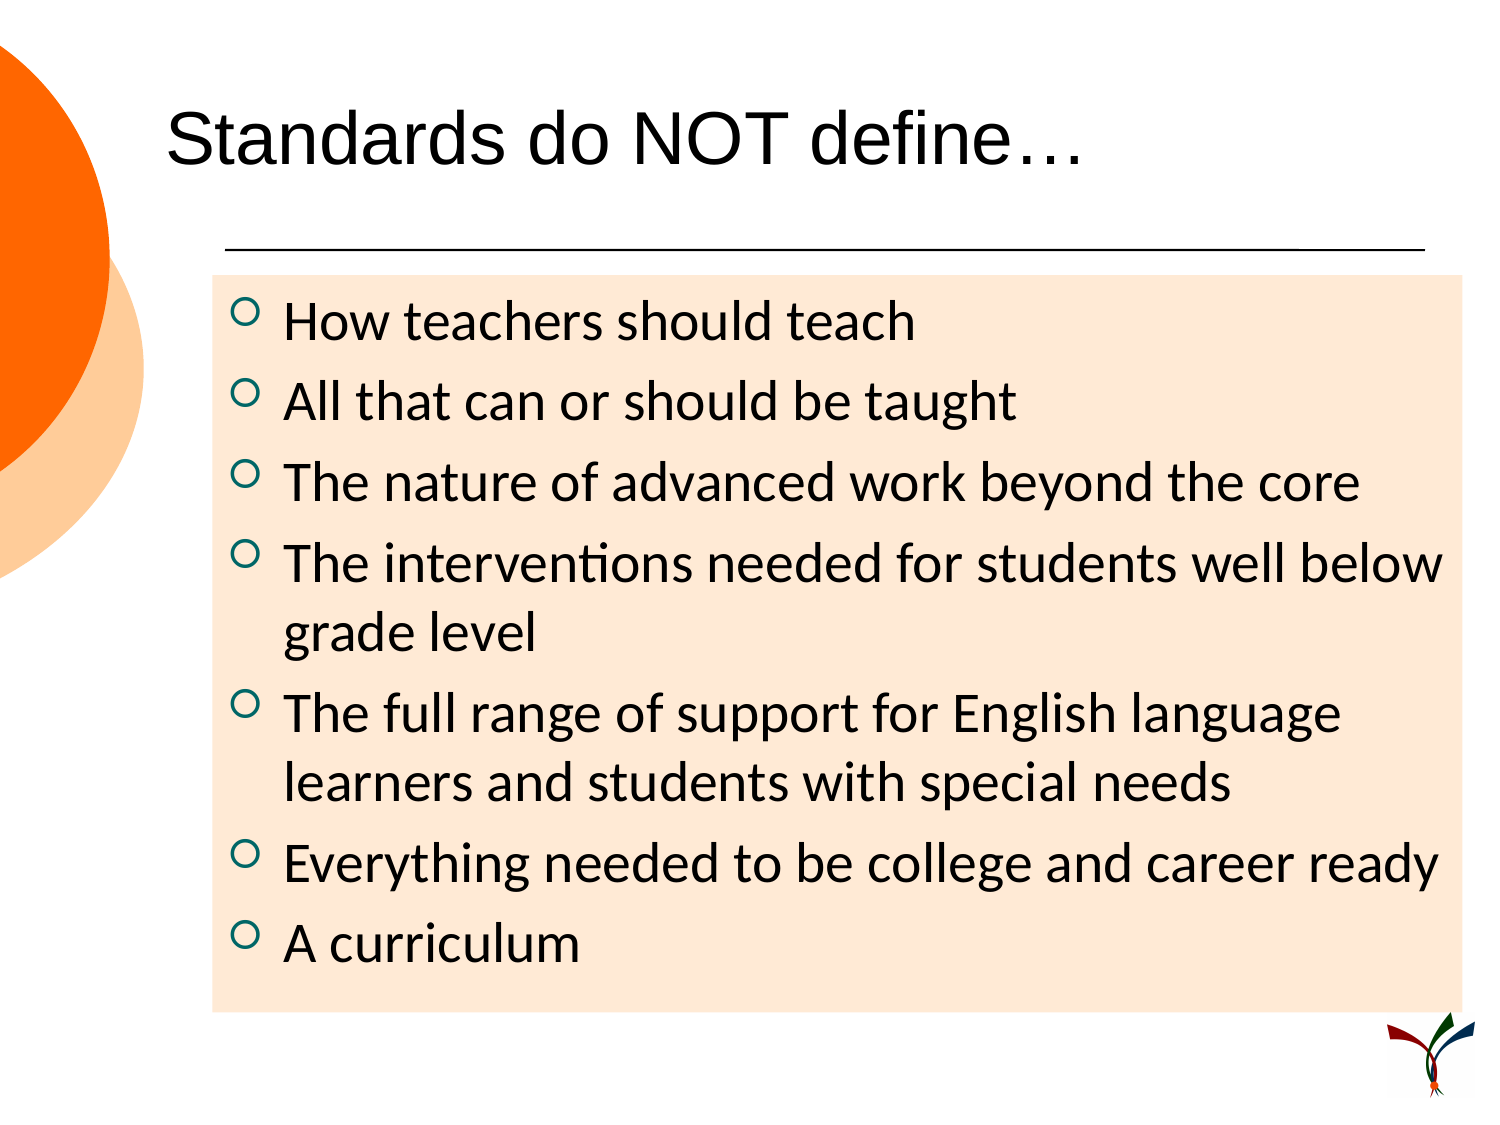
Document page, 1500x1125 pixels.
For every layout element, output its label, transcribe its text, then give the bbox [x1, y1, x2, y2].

picture [1387, 1012, 1475, 1098]
title Standards do NOT define… [149, 0, 1426, 188]
list How teachers should teach All that can or should be taught The nature of advanced work beyond the core The interventions needed for students well below grade level The full range of support for English language learners and students with special needs Everything needed to be college and career ready A curriculum [212, 274, 1463, 1013]
